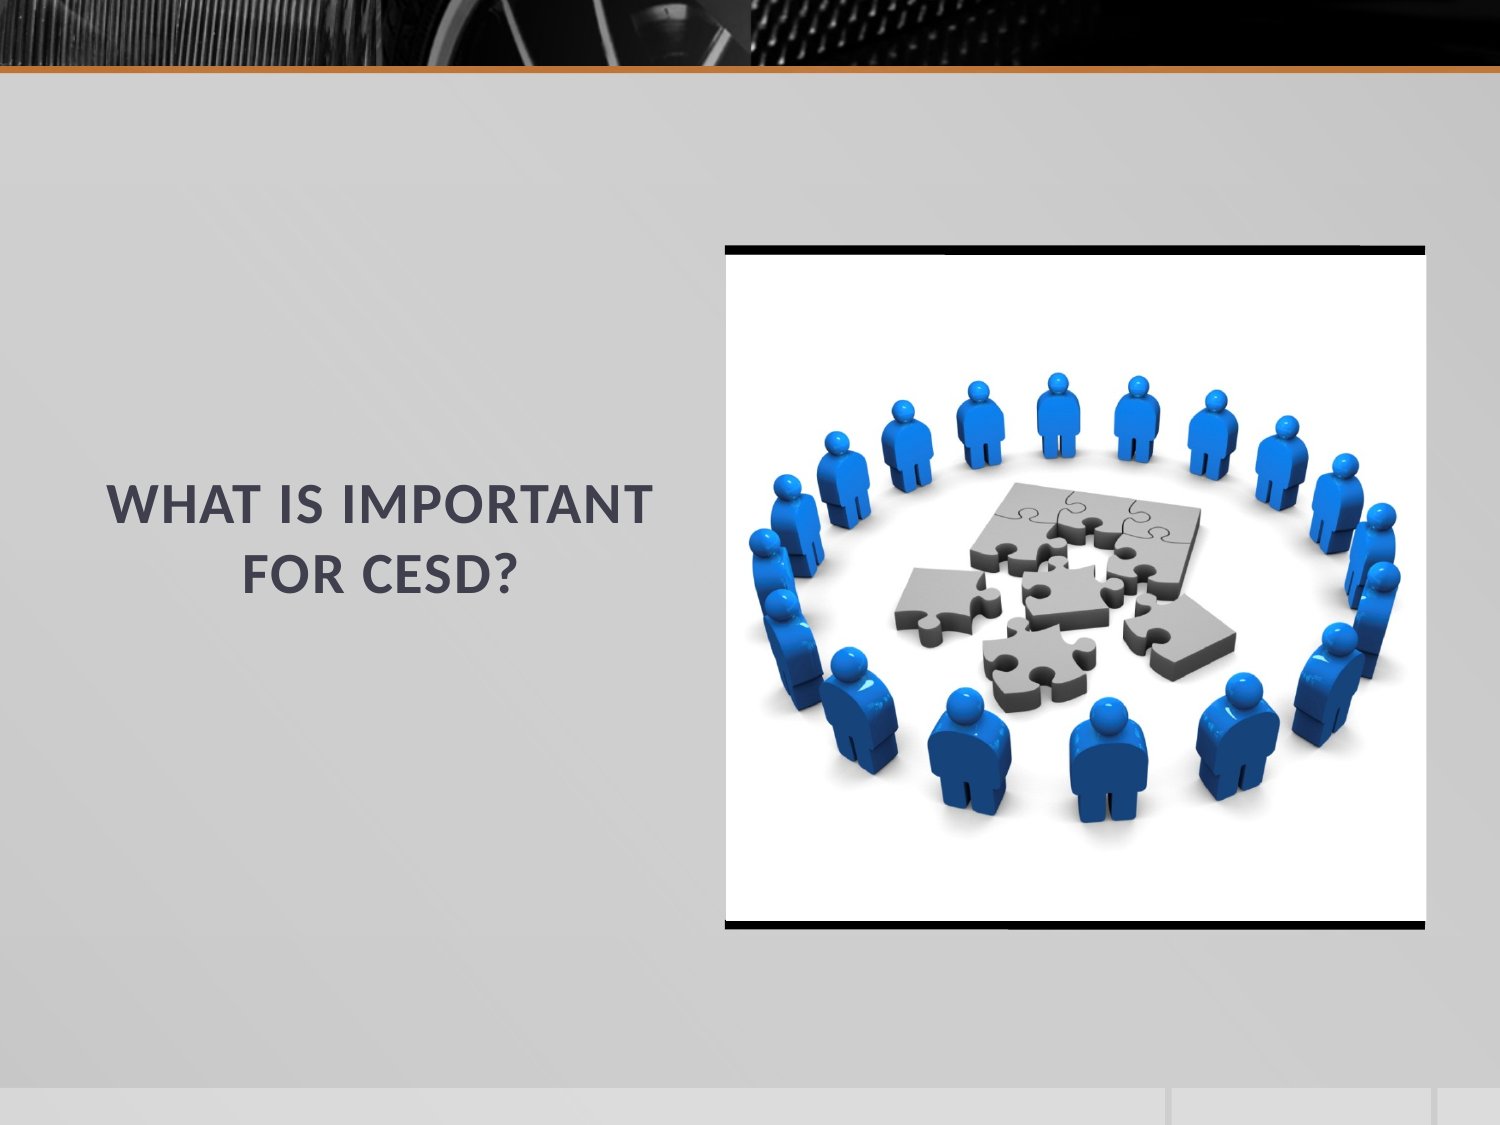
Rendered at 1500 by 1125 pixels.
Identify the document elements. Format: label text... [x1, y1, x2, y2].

picture [725, 254, 1427, 922]
title What is important for CESD? [75, 462, 688, 613]
picture [0, 0, 1500, 66]
